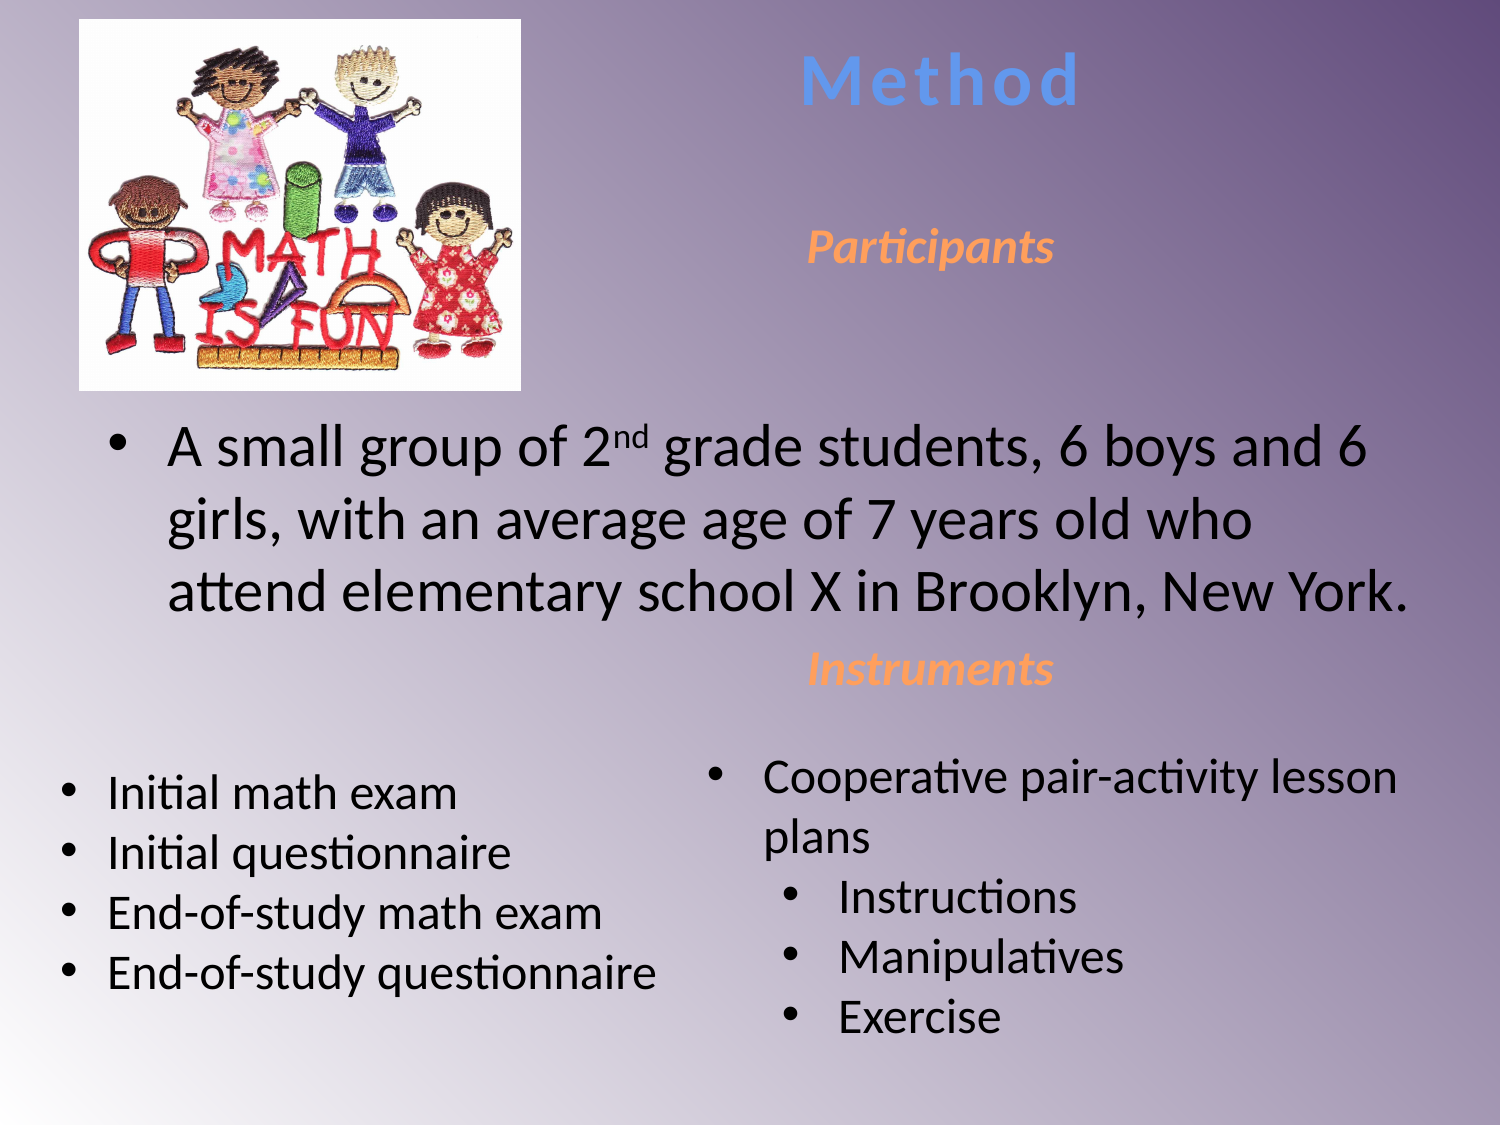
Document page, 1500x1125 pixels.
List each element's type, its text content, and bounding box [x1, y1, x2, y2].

text_box Method [523, 19, 1500, 132]
picture [78, 19, 521, 391]
list A small group of 2nd grade students, 6 boys and 6 girls, with an average age of 7 years old who attend elementary school X in Brooklyn, New York. [92, 398, 1443, 650]
text_box Initial math exam Initial questionnaire End-of-study math exam End-of-study questionnaire [45, 751, 692, 1059]
text_box Cooperative pair-activity lesson plans Instructions Manipulatives Exercise [692, 735, 1443, 1070]
text_box Participants [526, 187, 1425, 300]
text_box Instruments [436, 609, 1425, 722]
text_box [762, 649, 1410, 735]
